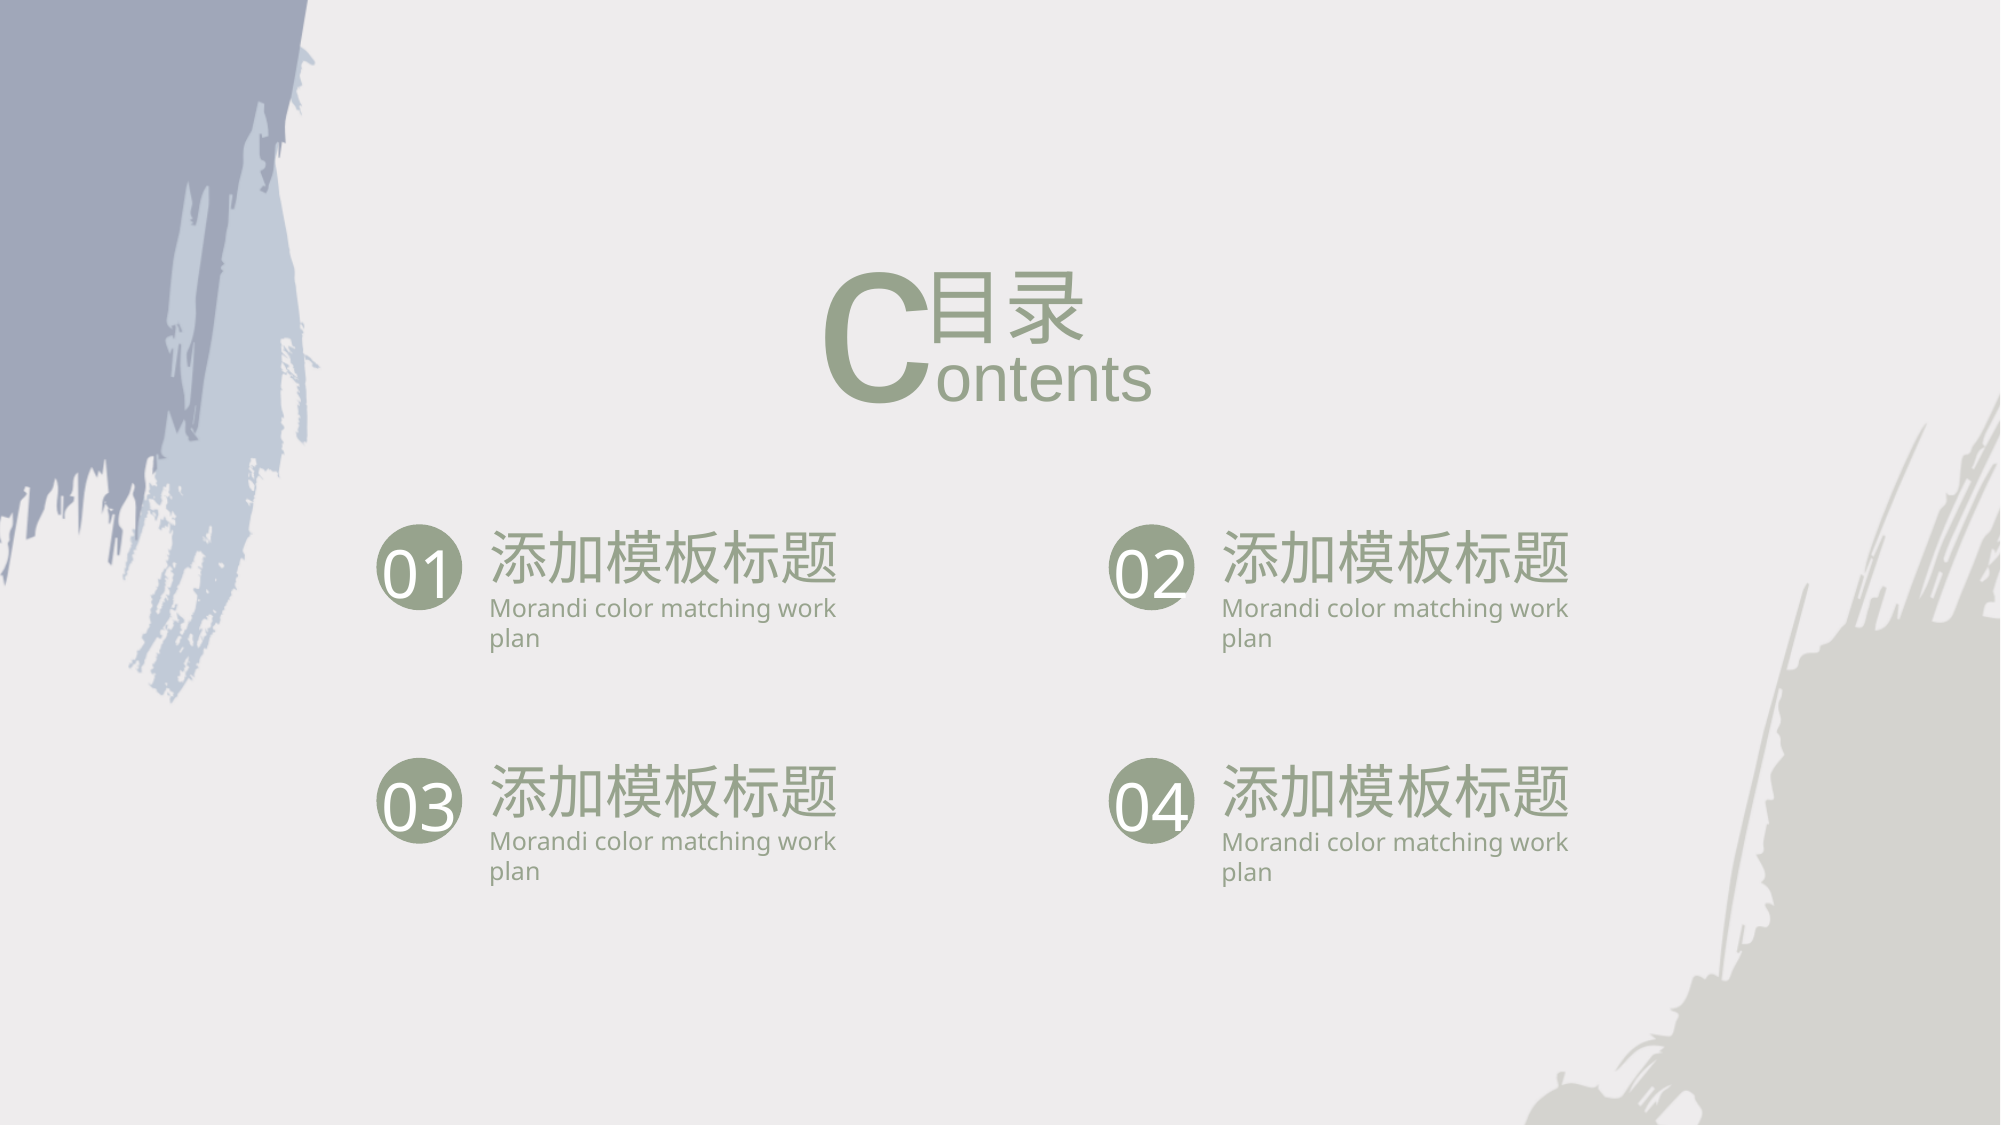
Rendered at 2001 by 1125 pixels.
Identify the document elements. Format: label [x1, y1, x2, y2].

text_box [364, 154, 1636, 864]
picture [0, 0, 2001, 1125]
